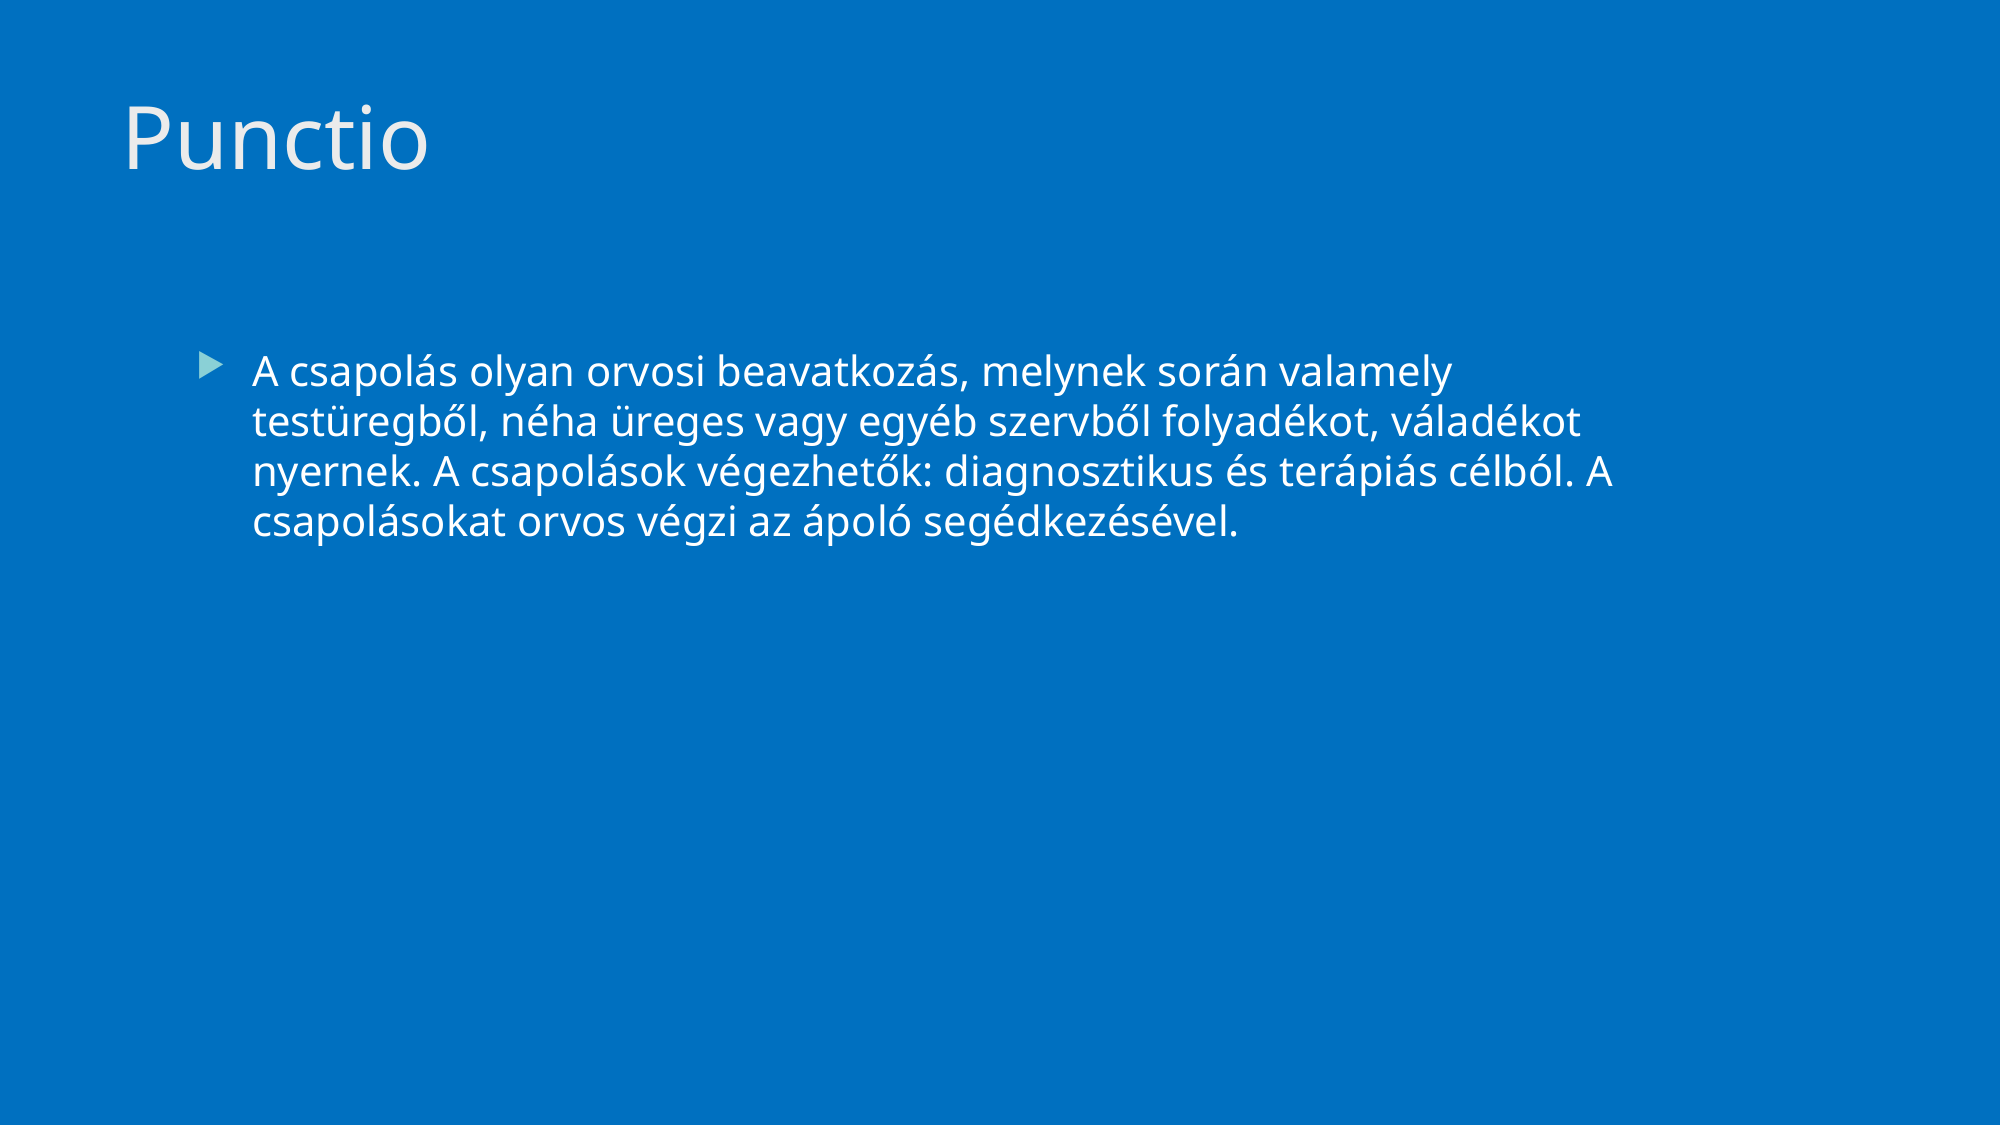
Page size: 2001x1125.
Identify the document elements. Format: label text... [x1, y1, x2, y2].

list A csapolás olyan orvosi beavatkozás, melynek során valamely testüregből, néha üreges vagy egyéb szervből folyadékot, váladékot nyernek. A csapolások végezhetők: diagnosztikus és terápiás célból. A csapolásokat orvos végzi az ápoló segédkezésével. [181, 336, 1649, 1025]
title Punctio [106, 74, 1649, 304]
